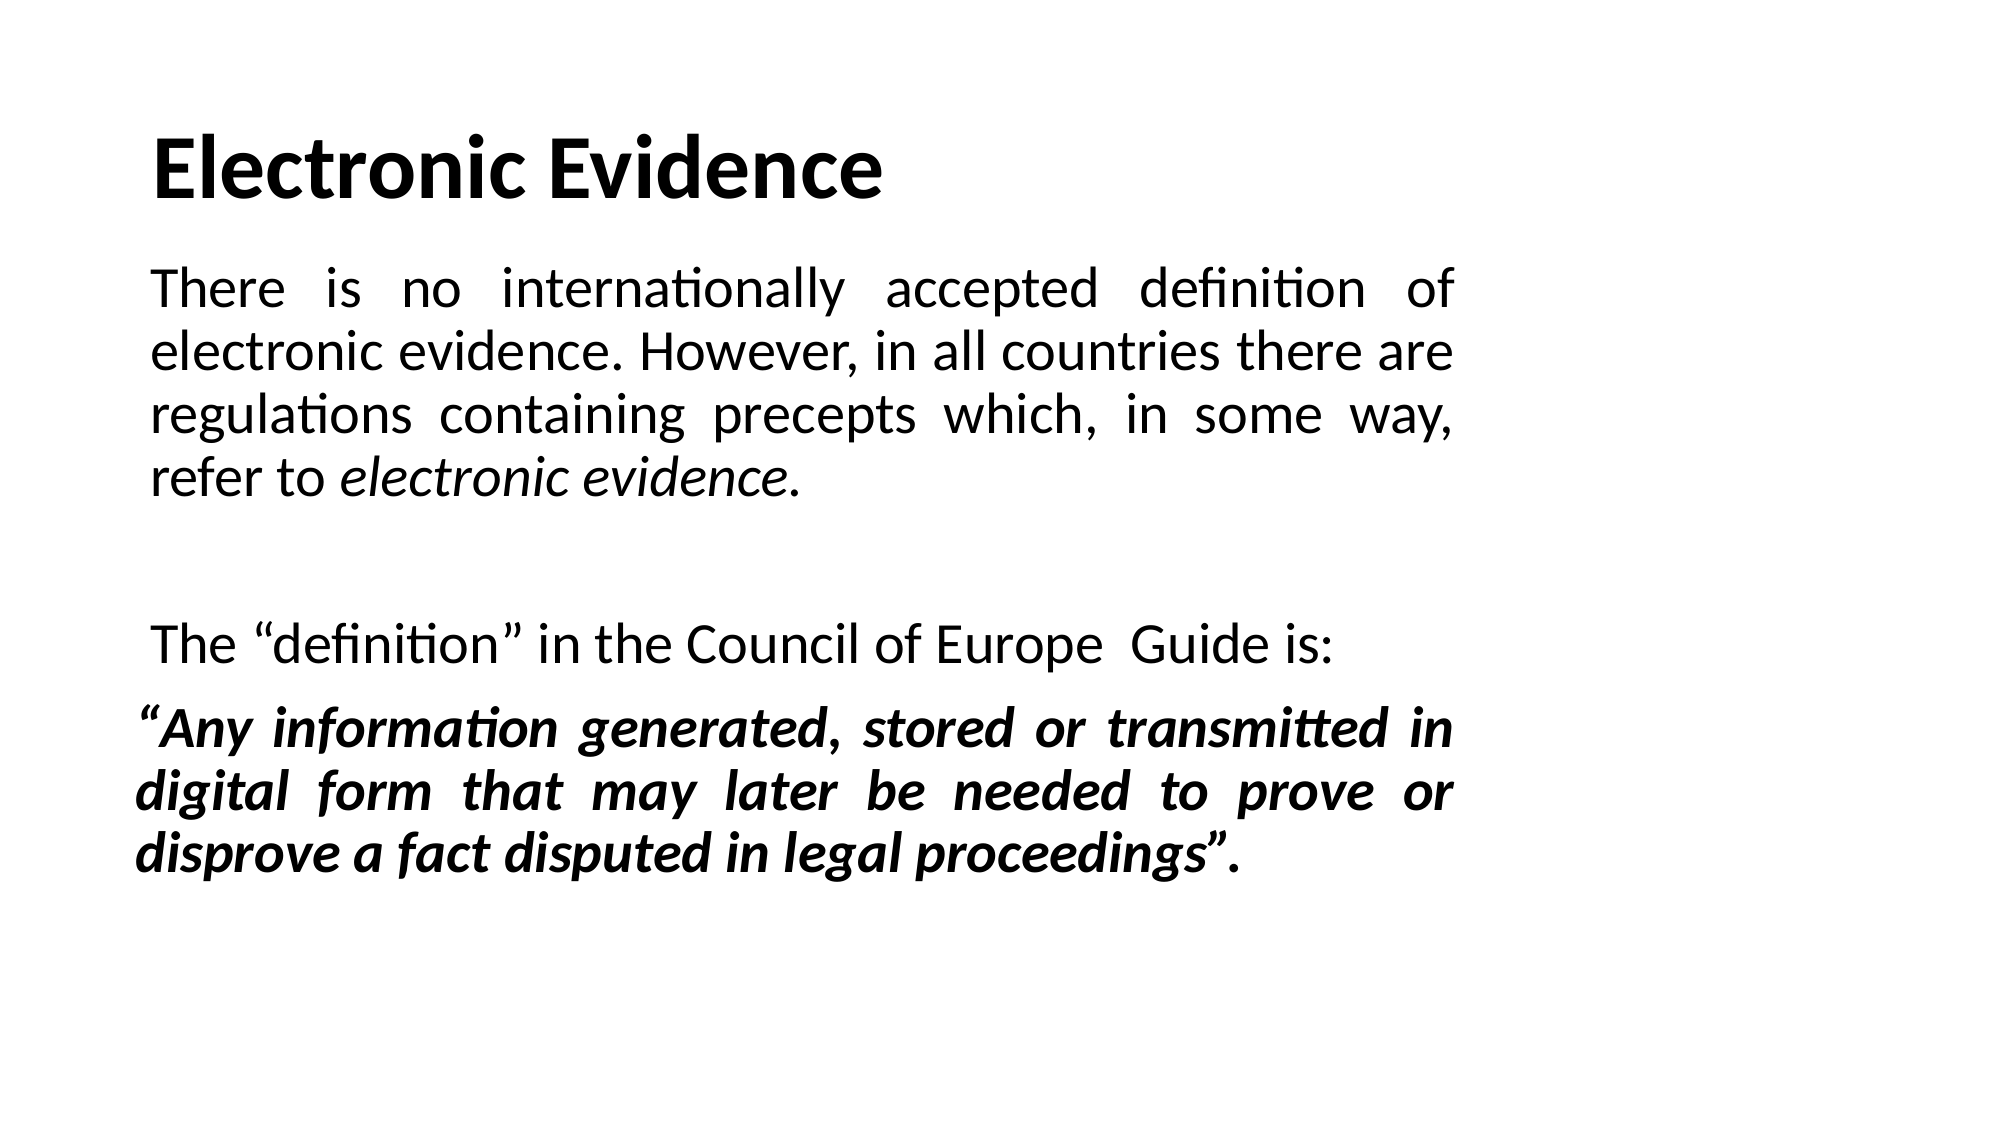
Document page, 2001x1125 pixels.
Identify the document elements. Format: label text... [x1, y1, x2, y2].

title Electronic Evidence [137, 59, 1863, 278]
list There is no internationally accepted definition of electronic evidence. However, in all countries there are regulations containing precepts which, in some way, refer to electronic evidence. The “definition” in the Council of Europe Guide is: “Any information generated, stored or transmitted in digital form that may later be needed to prove or disprove a fact disputed in legal proceedings”. [120, 249, 1471, 1055]
